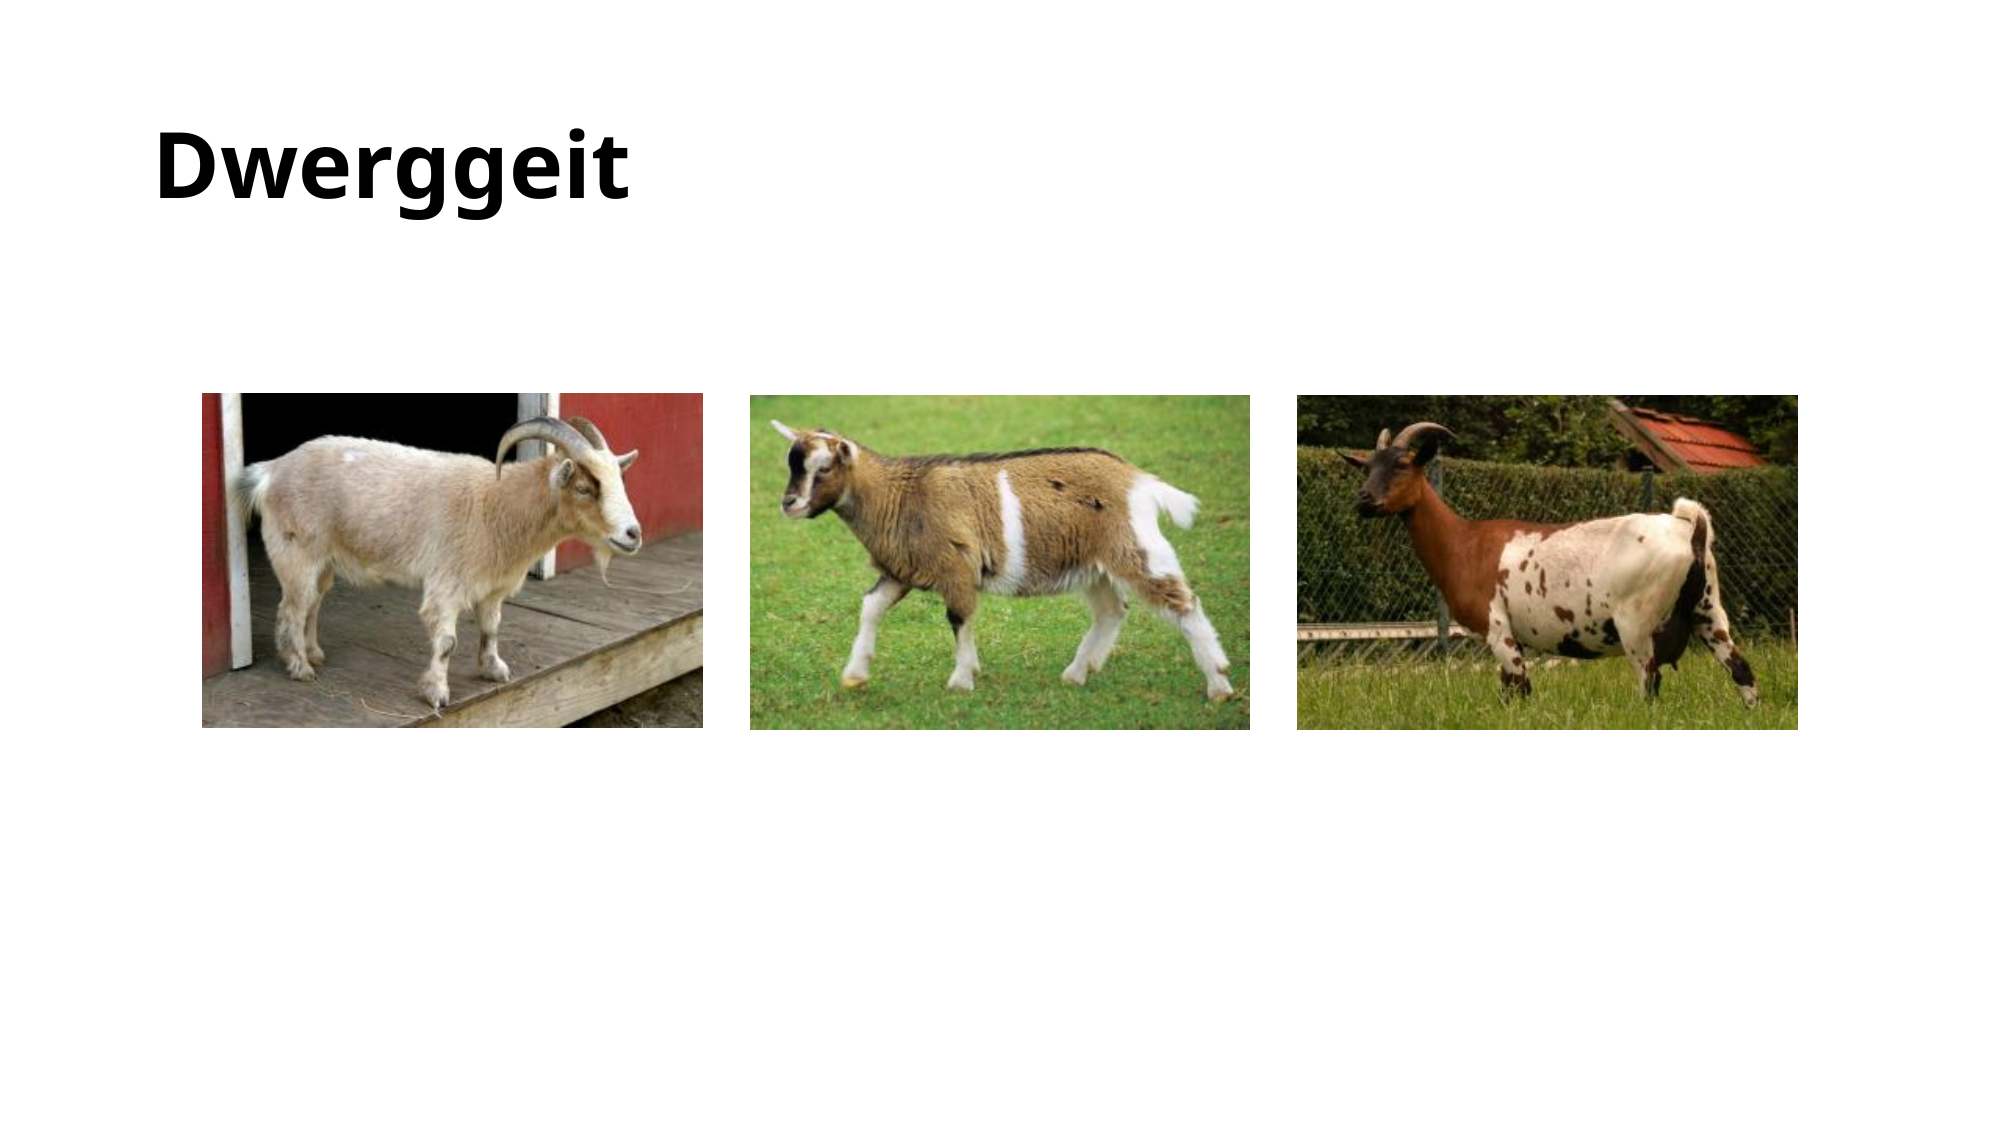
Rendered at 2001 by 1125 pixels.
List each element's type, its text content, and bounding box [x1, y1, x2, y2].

picture [749, 395, 1250, 730]
picture [1297, 395, 1798, 730]
picture [202, 393, 703, 729]
title Dwerggeit [137, 59, 1863, 278]
